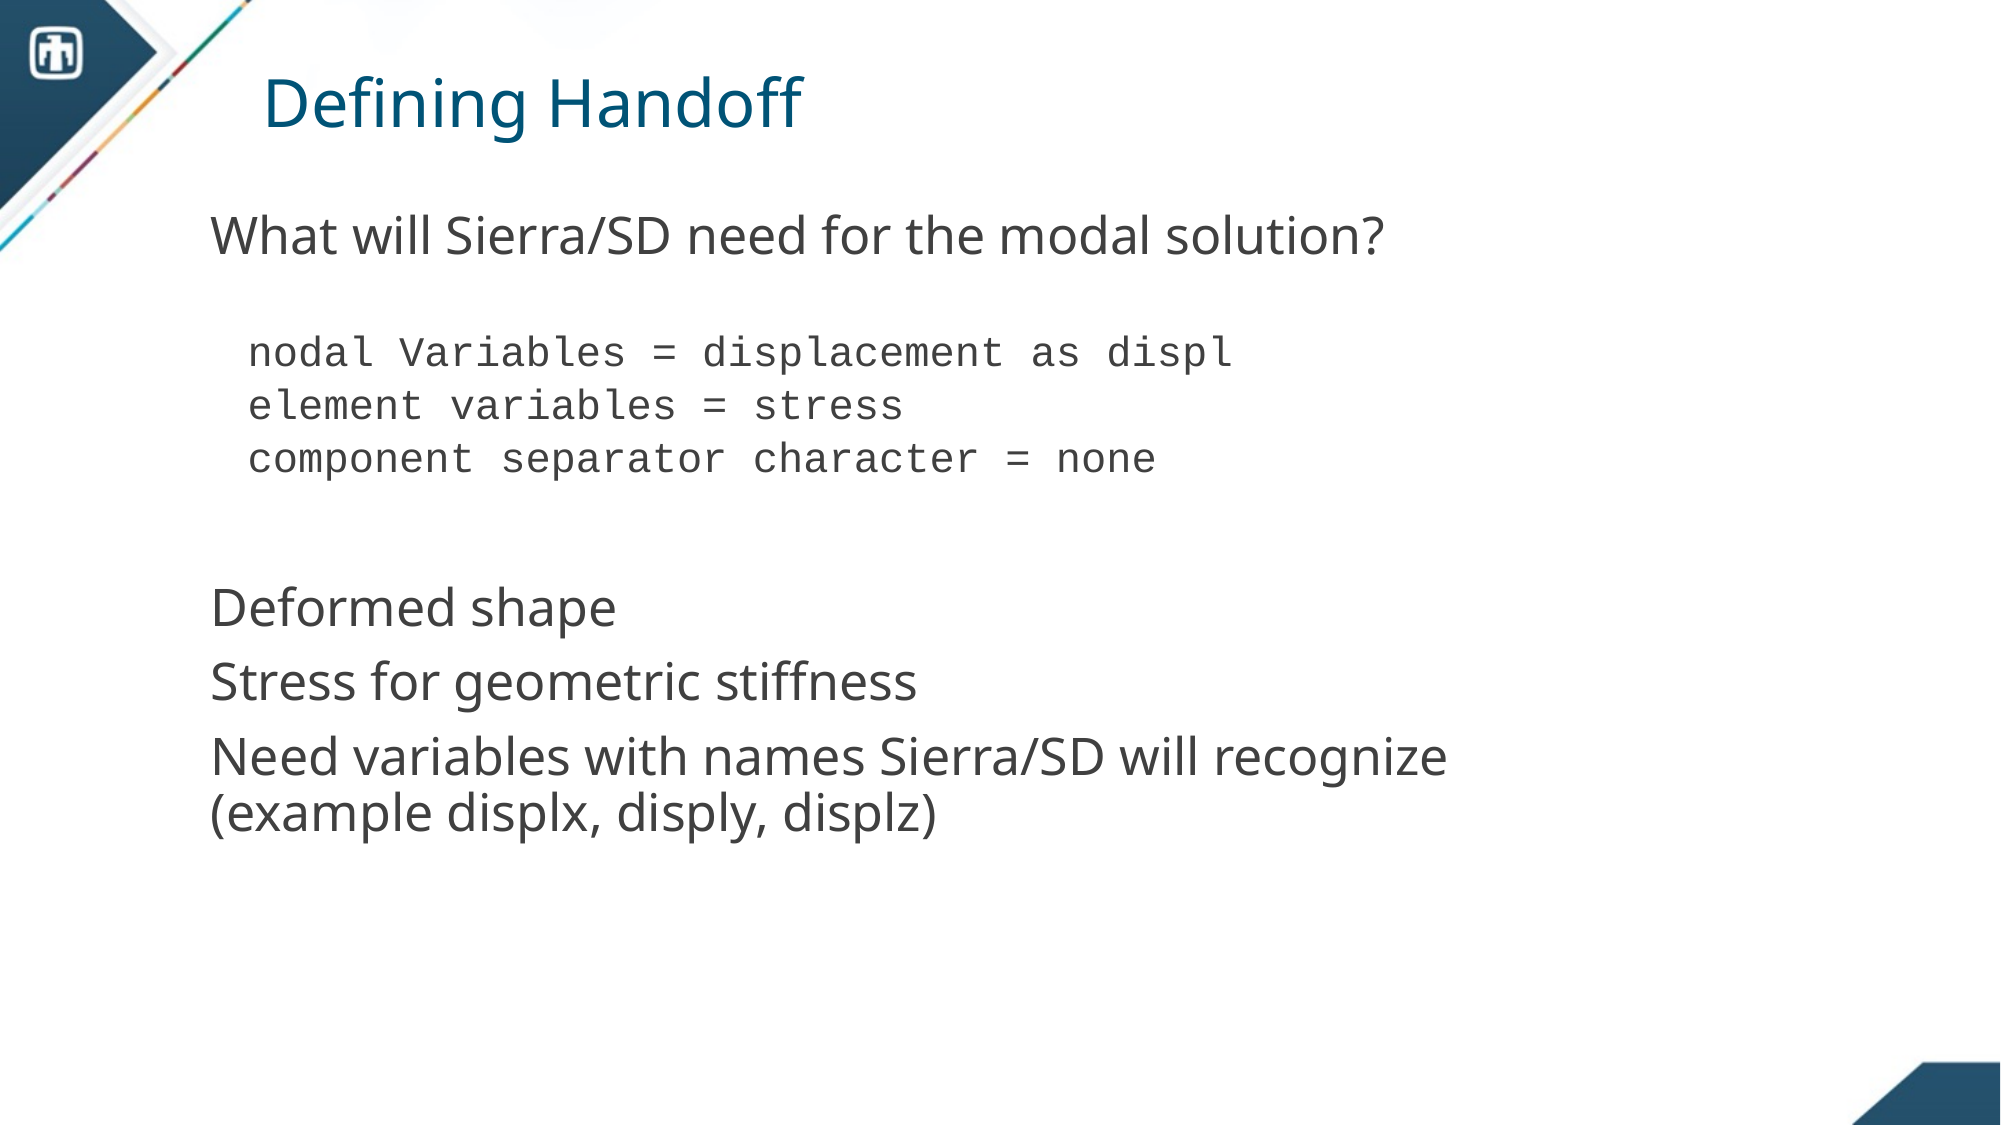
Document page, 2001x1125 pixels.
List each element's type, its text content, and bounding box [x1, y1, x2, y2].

list What will Sierra/SD need for the modal solution? Deformed shape Stress for geometric stiffness Need variables with names Sierra/SD will recognize (example displx, disply, displz) [210, 202, 1612, 856]
picture [0, 0, 2001, 1125]
text_box nodal Variables = displacement as displ element variables = stress component separator character = none [247, 323, 1412, 493]
title Defining Handoff [262, 42, 1919, 170]
